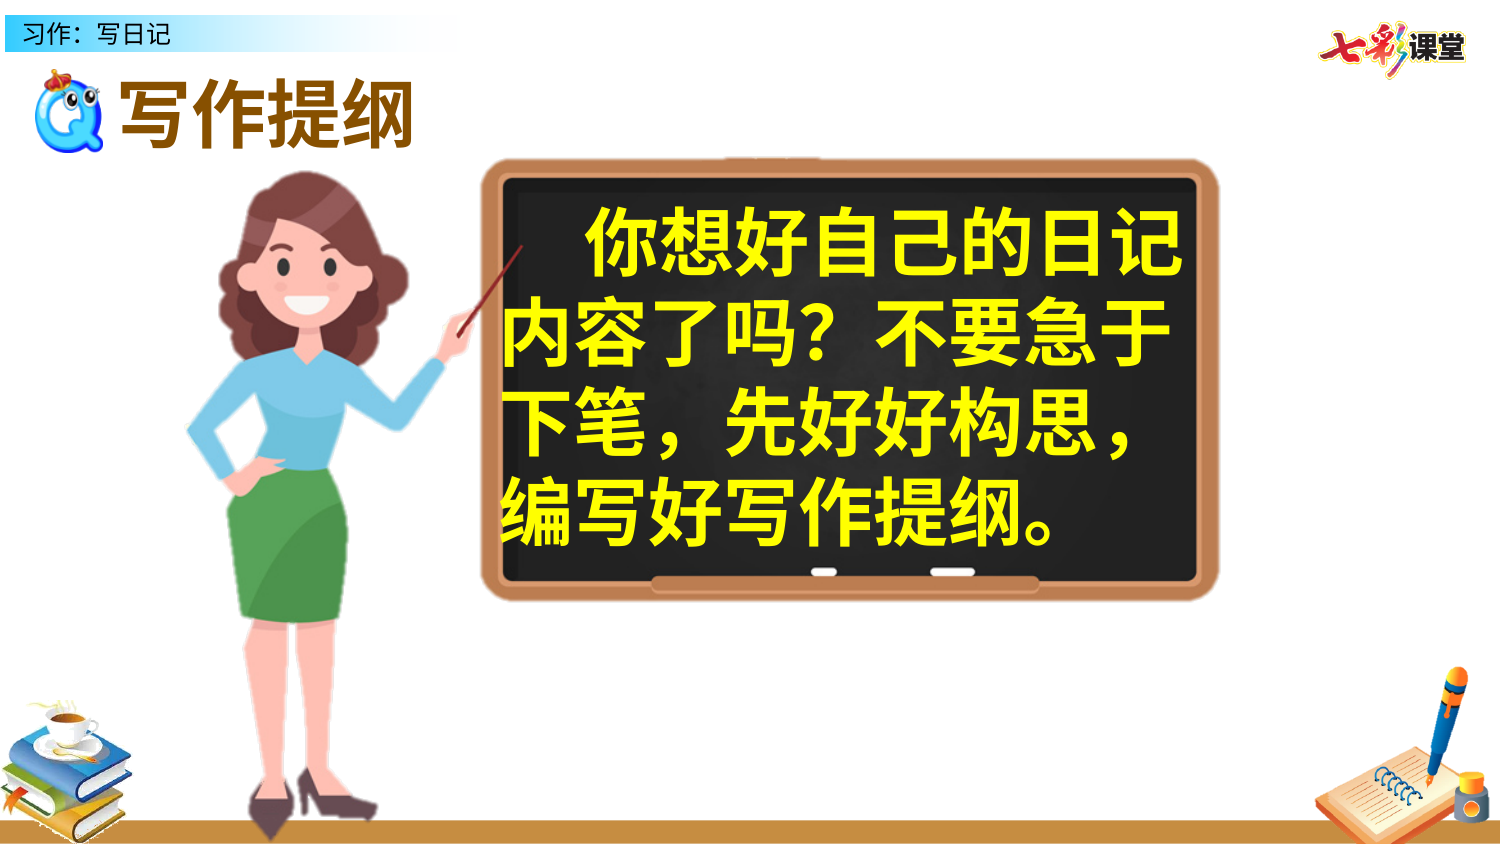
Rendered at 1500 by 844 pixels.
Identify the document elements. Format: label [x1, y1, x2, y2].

picture [1316, 20, 1468, 80]
picture [0, 101, 1500, 844]
text_box [35, 61, 472, 165]
